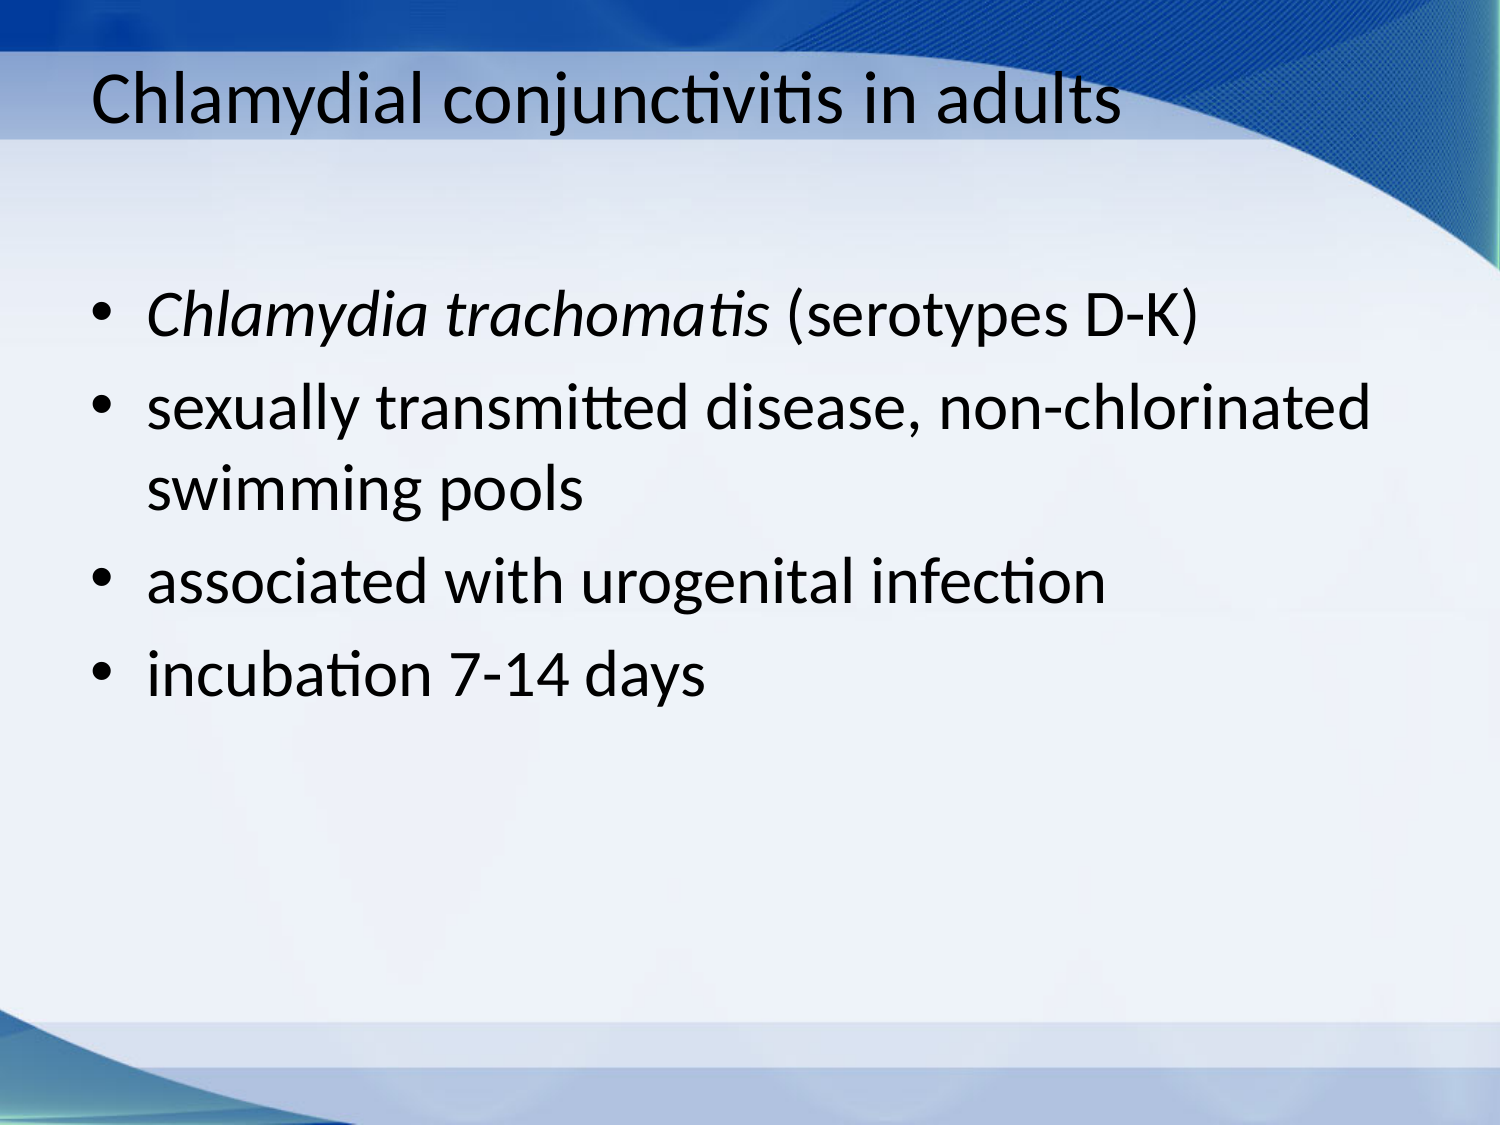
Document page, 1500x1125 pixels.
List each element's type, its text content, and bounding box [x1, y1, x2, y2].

picture [0, 0, 1500, 1125]
list Chlamydia trachomatis (serotypes D-K) sexually transmitted disease, non-chlorinated swimming pools associated with urogenital infection incubation 7-14 days [75, 262, 1425, 1005]
title Chlamydial conjunctivitis in adults [76, 0, 1427, 188]
